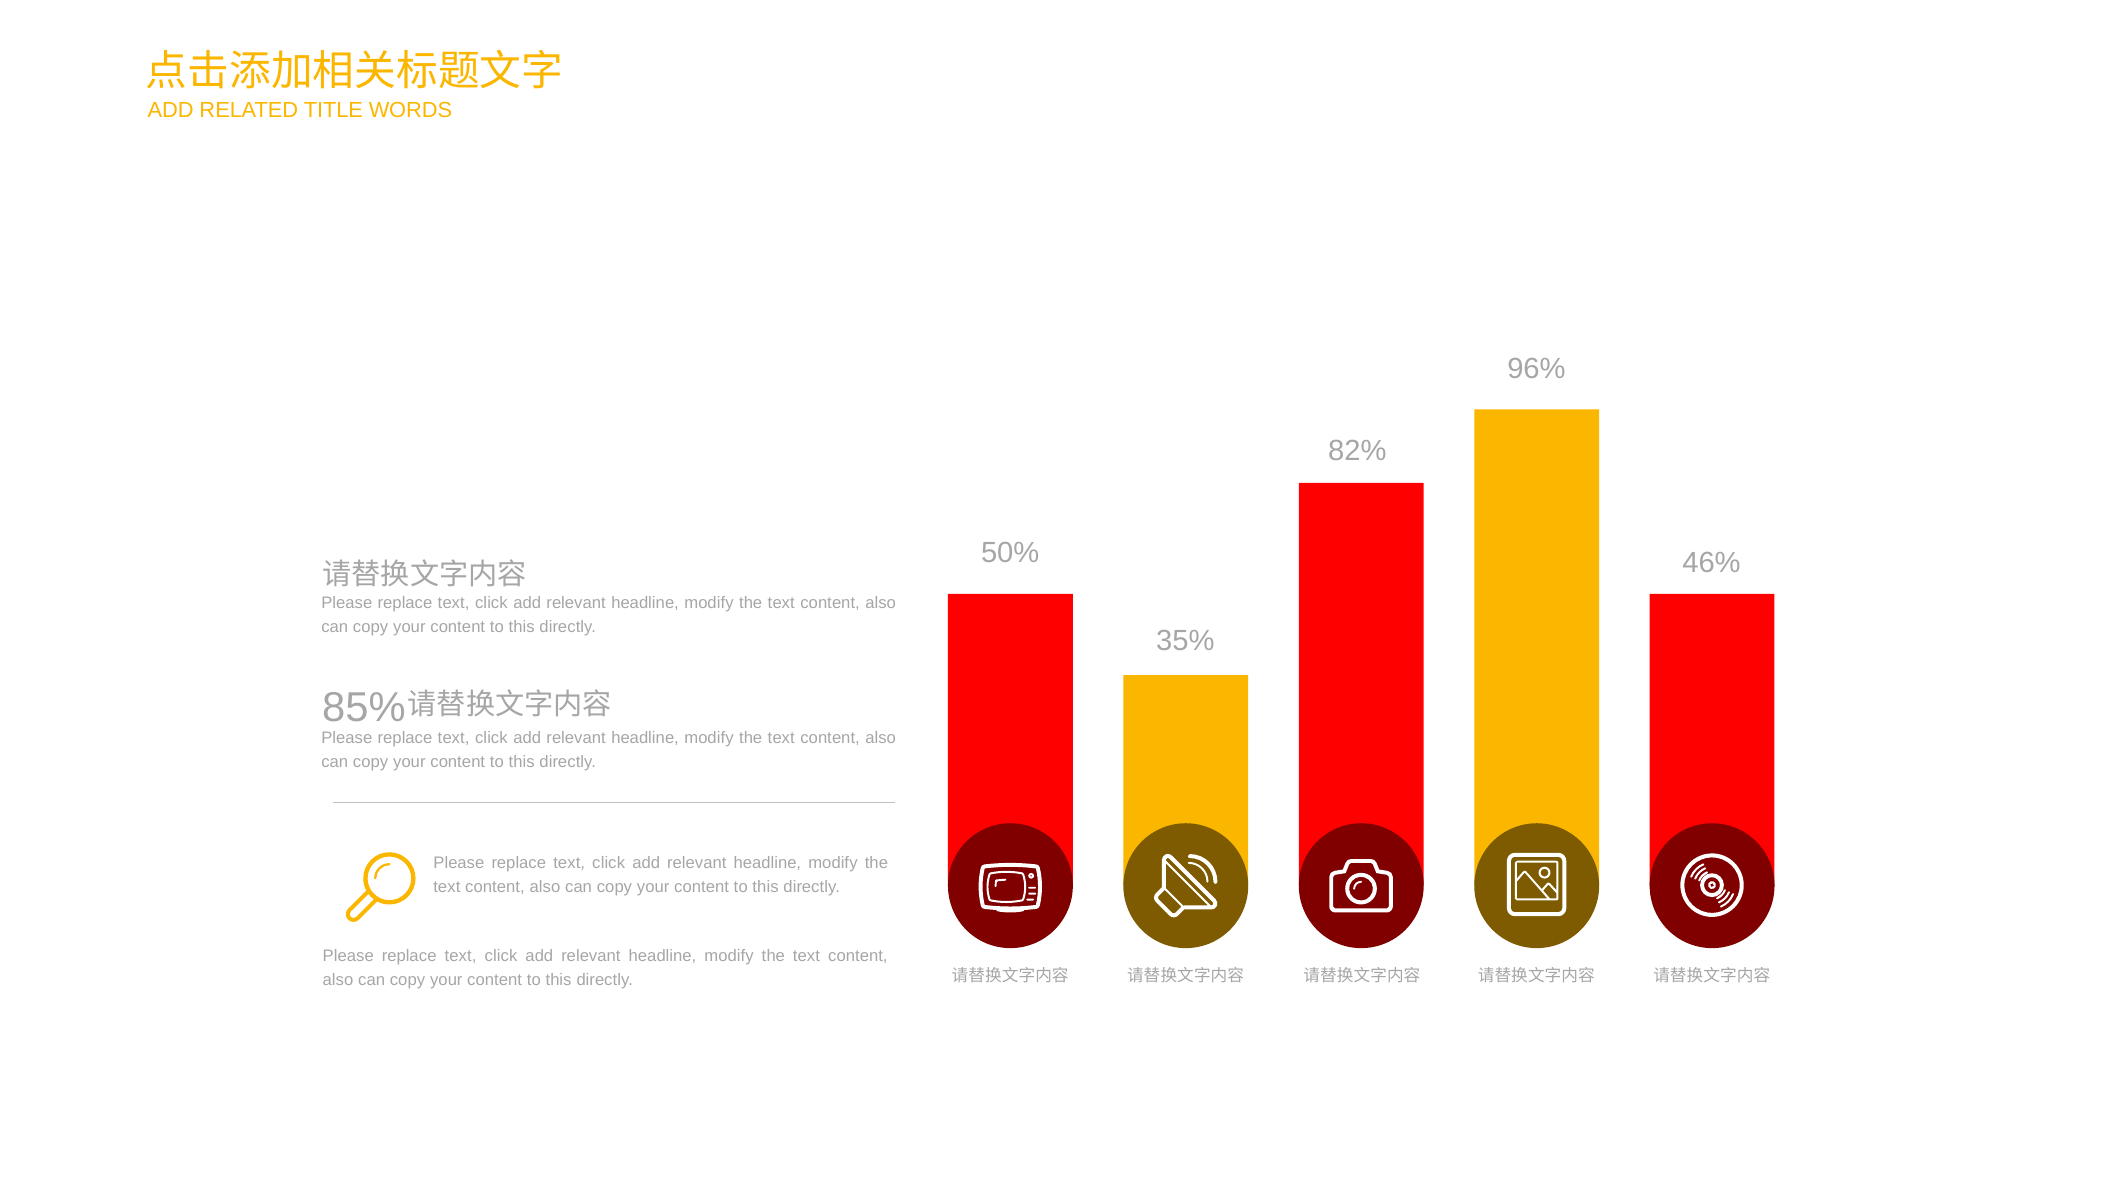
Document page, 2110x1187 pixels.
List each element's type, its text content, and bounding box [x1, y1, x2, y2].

text_box 请替换文字内容 [407, 678, 686, 721]
text_box 请替换文字内容 [1127, 961, 1245, 985]
text_box Please replace text, click add relevant headline, modify the text content, also can copy your content to this directly. [433, 847, 889, 896]
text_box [1680, 853, 1744, 917]
text_box 82% [1328, 424, 1387, 467]
text_box 请替换文字内容 [951, 961, 1070, 985]
text_box ADD RELATED TITLE WORDS [147, 96, 453, 123]
text_box [1649, 593, 1776, 877]
text_box [1122, 822, 1250, 950]
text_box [978, 862, 1043, 913]
text_box [1122, 674, 1249, 876]
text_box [1329, 858, 1393, 913]
text_box 请替换文字内容 [1653, 960, 1771, 985]
text_box Please replace text, click add relevant headline, modify the text content, also can copy your content to this directly. [321, 723, 897, 772]
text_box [1506, 852, 1567, 917]
text_box 50% [980, 526, 1040, 569]
text_box [1473, 408, 1600, 875]
text_box 35% [1156, 614, 1215, 657]
text_box [1298, 482, 1425, 876]
text_box 点击添加相关标题文字 [145, 43, 564, 95]
text_box Please replace text, click add relevant headline, modify the text content, also can copy your content to this directly. [322, 941, 889, 989]
text_box [1648, 822, 1776, 950]
text_box 请替换文字内容 [1303, 961, 1421, 985]
text_box 85% [322, 669, 406, 723]
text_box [1153, 853, 1218, 918]
text_box 96% [1507, 341, 1566, 384]
text_box [946, 822, 1074, 950]
text_box Please replace text, click add relevant headline, modify the text content, also can copy your content to this directly. [321, 588, 897, 637]
text_box 请替换文字内容 [1477, 960, 1596, 985]
text_box [1473, 822, 1601, 950]
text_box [345, 852, 416, 922]
text_box 46% [1682, 536, 1742, 579]
text_box [947, 593, 1074, 875]
text_box 请替换文字内容 [322, 548, 528, 588]
text_box [1297, 822, 1425, 950]
